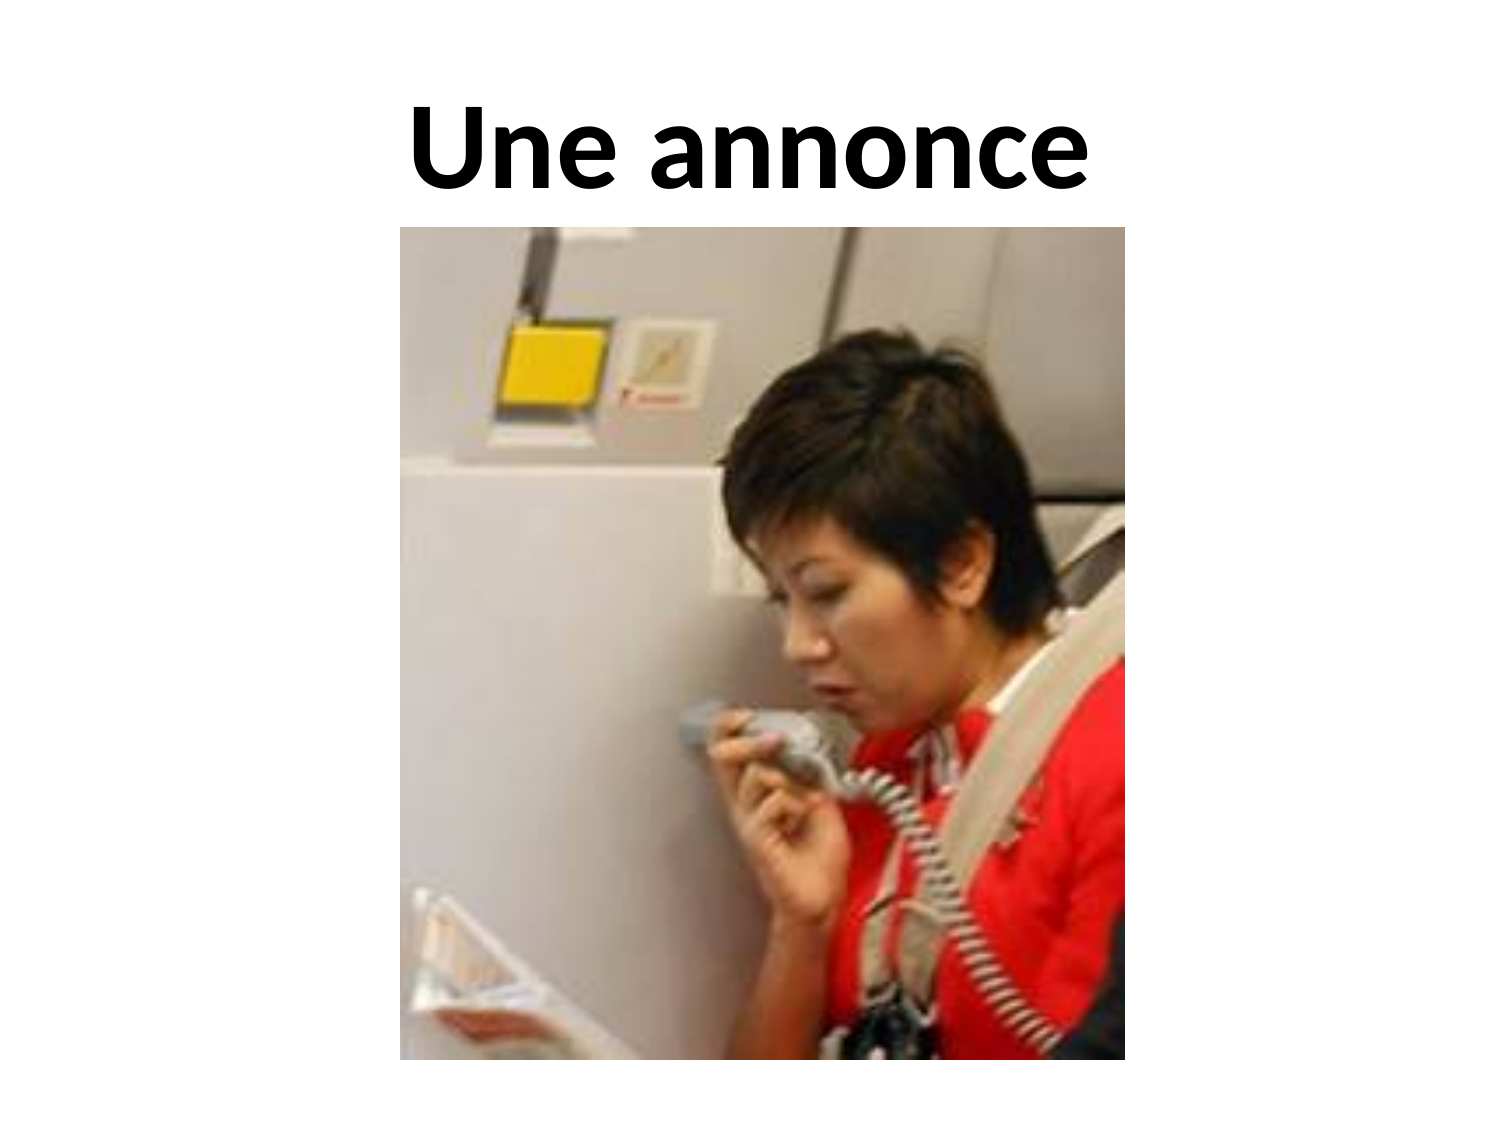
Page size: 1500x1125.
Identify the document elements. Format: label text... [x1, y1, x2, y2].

title Une annonce [75, 45, 1425, 233]
picture [400, 226, 1125, 1060]
